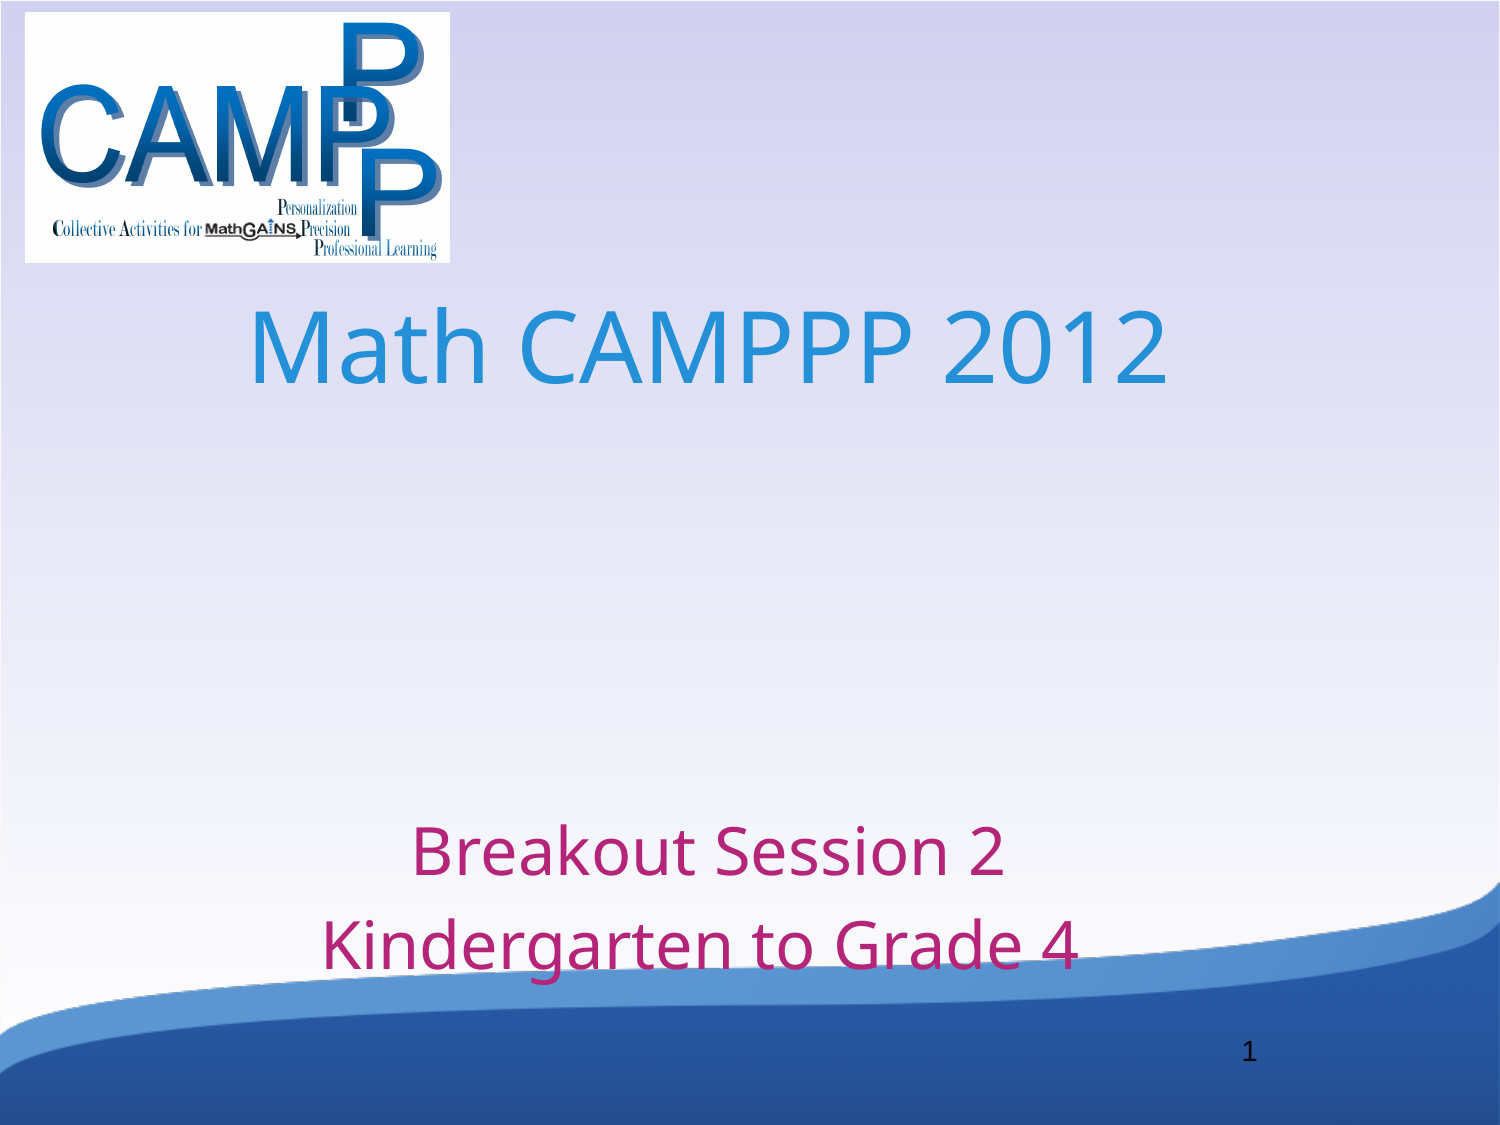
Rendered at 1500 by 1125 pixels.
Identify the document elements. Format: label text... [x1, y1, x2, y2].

list Breakout Session 2 Kindergarten to Grade 4 [86, 799, 1339, 876]
picture [0, 878, 1500, 1125]
text_box [0, 0, 1500, 877]
title Math CAMPPP 2012 [49, 211, 1376, 476]
picture [24, 12, 451, 263]
